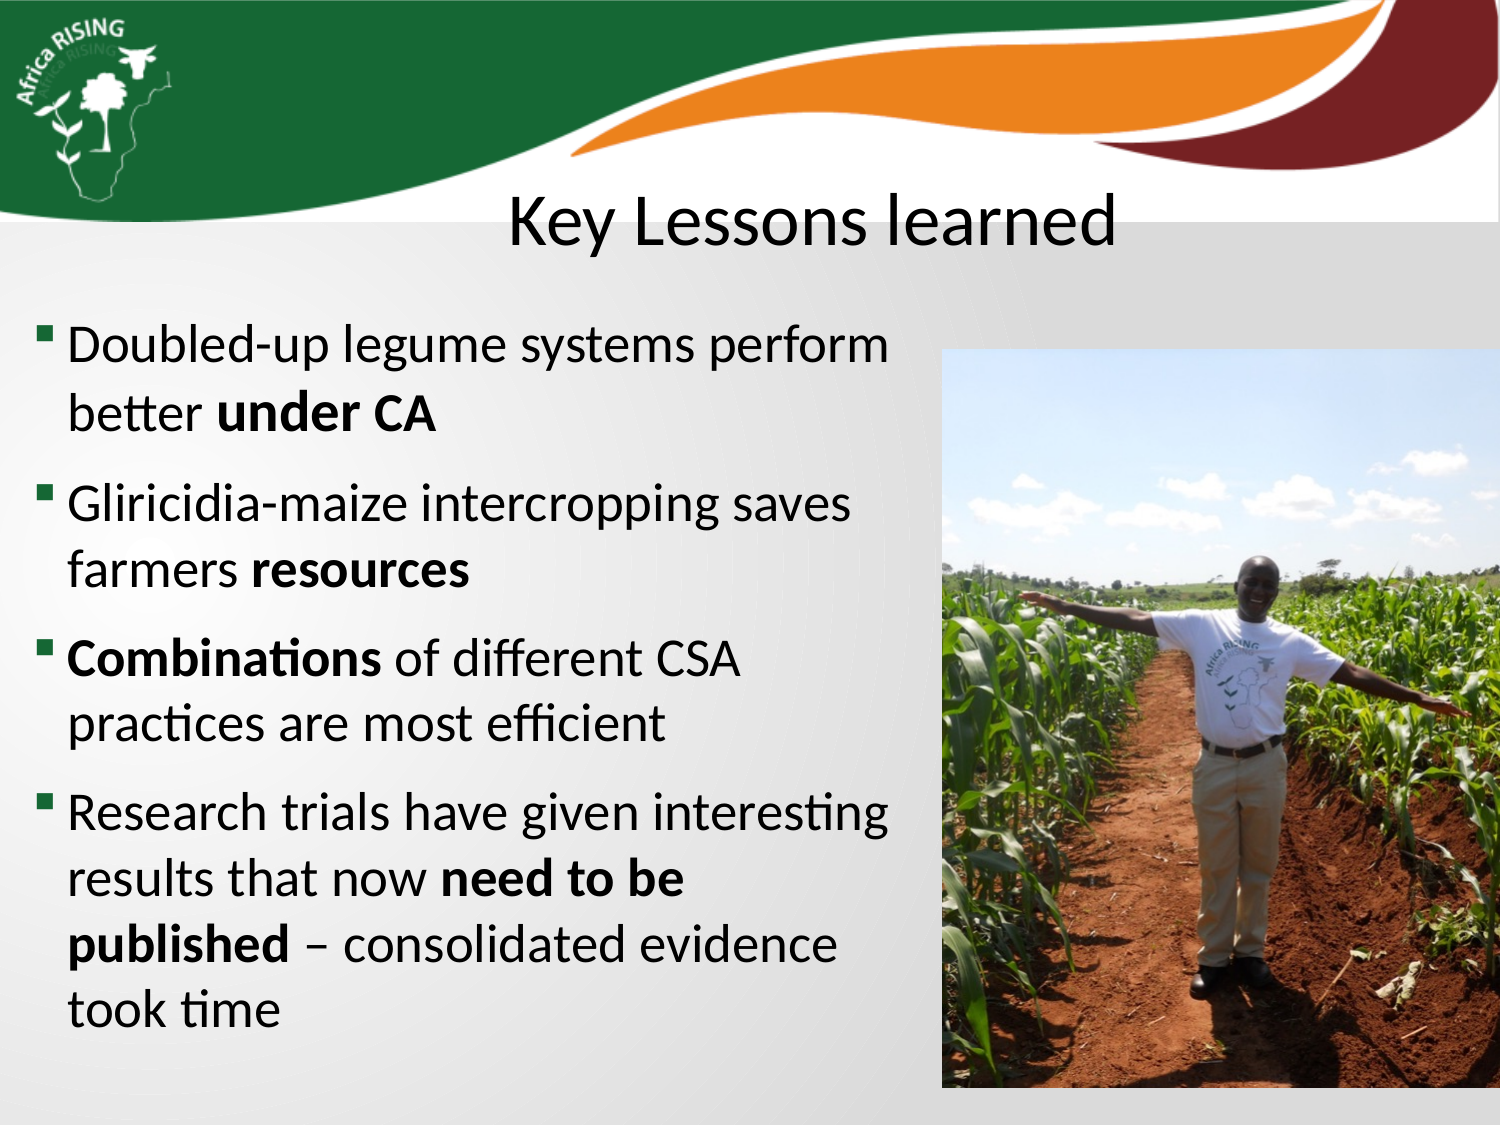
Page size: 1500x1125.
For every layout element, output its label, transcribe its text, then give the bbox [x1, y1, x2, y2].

picture [942, 349, 1500, 1088]
text_box Doubled-up legume systems perform better under CA Gliricidia-maize intercropping saves farmers resources Combinations of different CSA practices are most efficient Research trials have given interesting results that now need to be published – consolidated evidence took time [0, 299, 913, 1050]
picture [0, 0, 1499, 222]
list Key Lessons learned [474, 162, 1250, 300]
